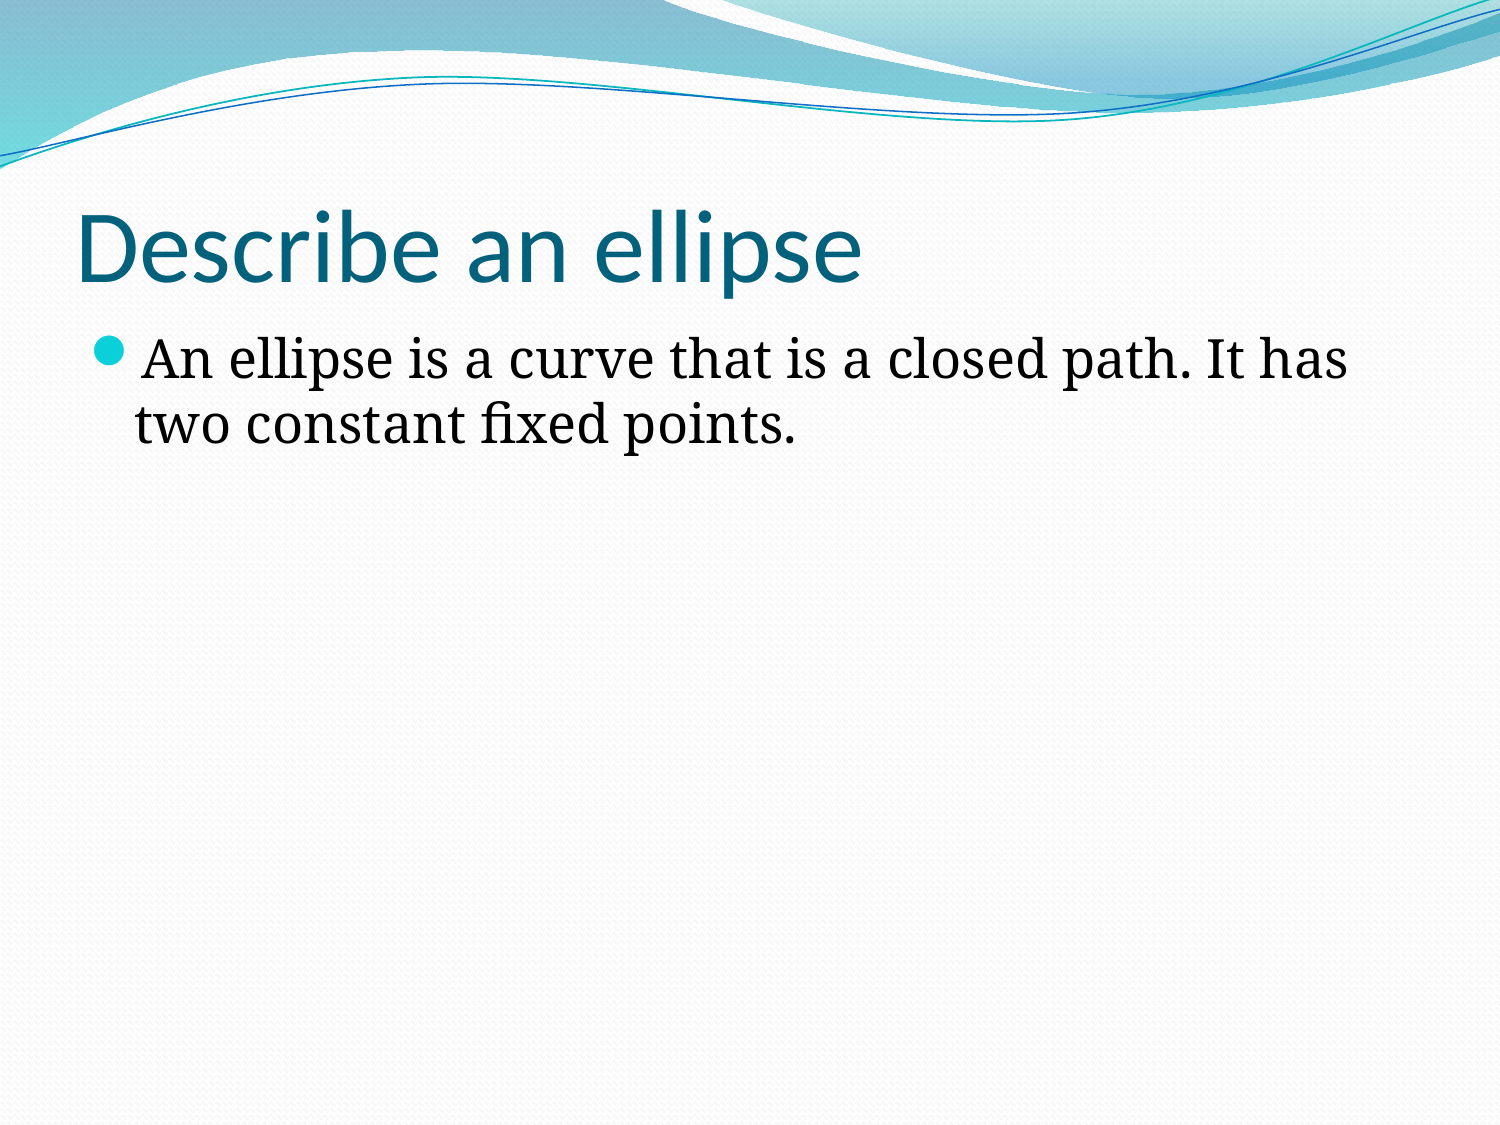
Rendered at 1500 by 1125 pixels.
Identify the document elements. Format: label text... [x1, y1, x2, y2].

title Describe an ellipse [75, 115, 1425, 303]
list An ellipse is a curve that is a closed path. It has two constant fixed points. [75, 317, 1425, 1038]
